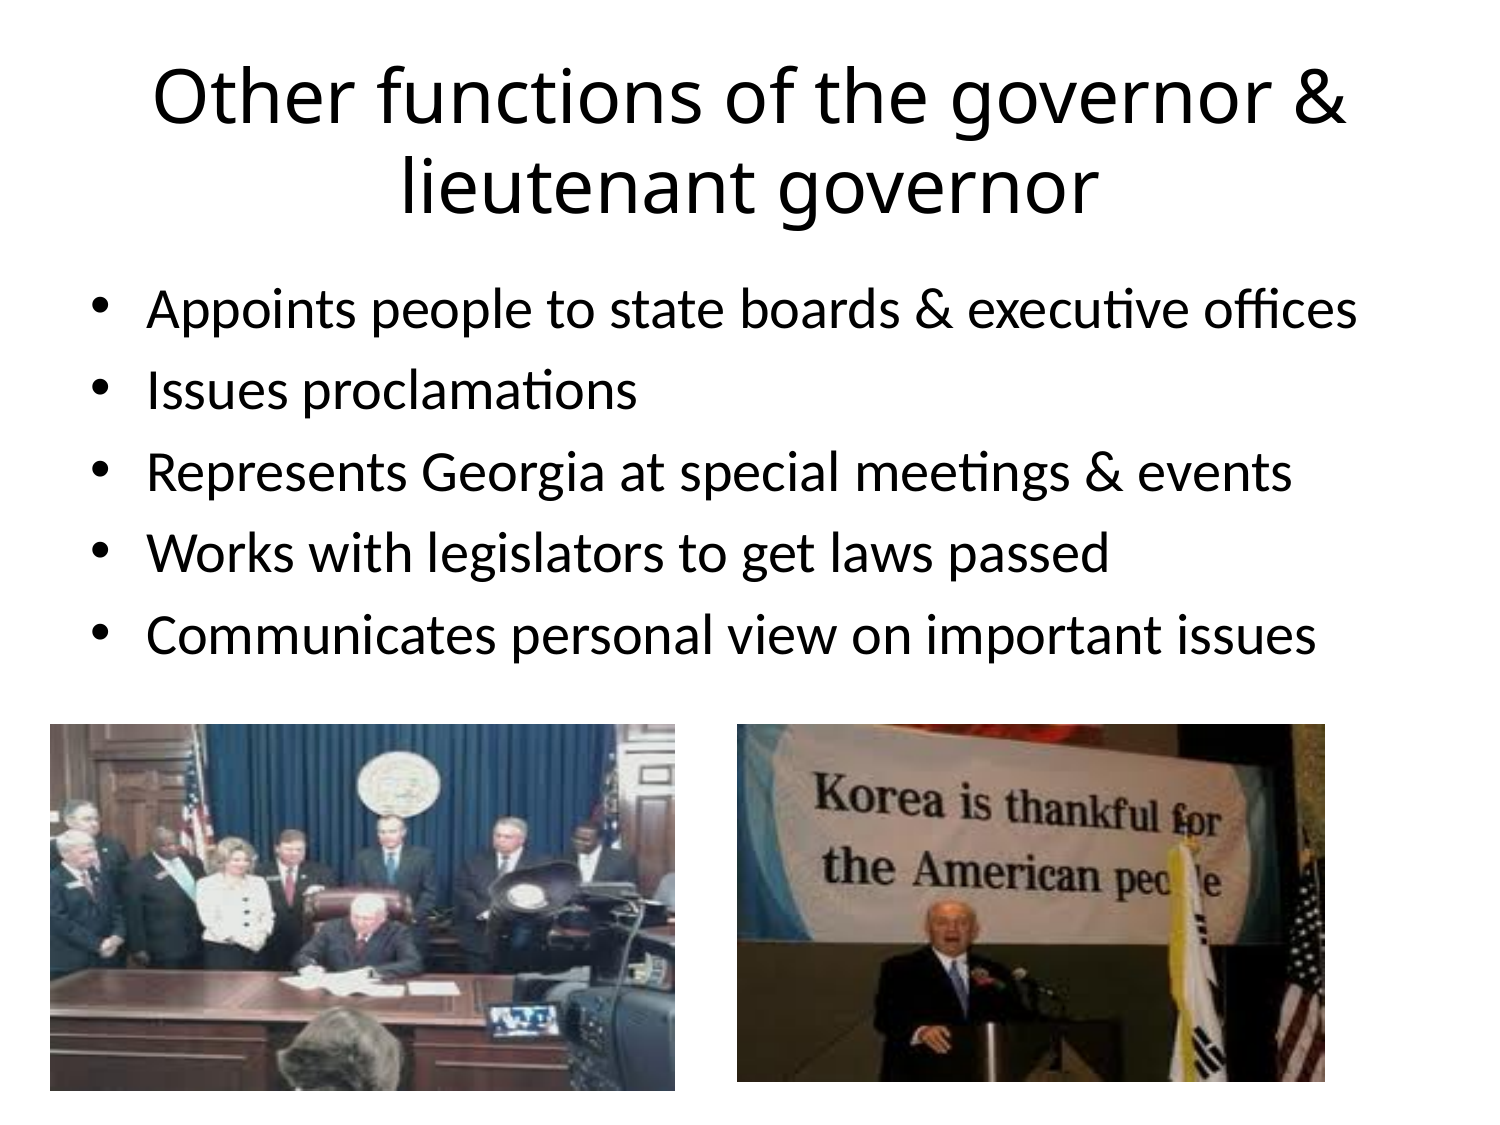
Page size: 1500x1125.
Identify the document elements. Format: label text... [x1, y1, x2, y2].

list Appoints people to state boards & executive offices Issues proclamations Represents Georgia at special meetings & events Works with legislators to get laws passed Communicates personal view on important issues [75, 262, 1425, 700]
picture [737, 724, 1326, 1082]
picture [49, 724, 676, 1091]
title Other functions of the governor & lieutenant governor [75, 45, 1425, 233]
